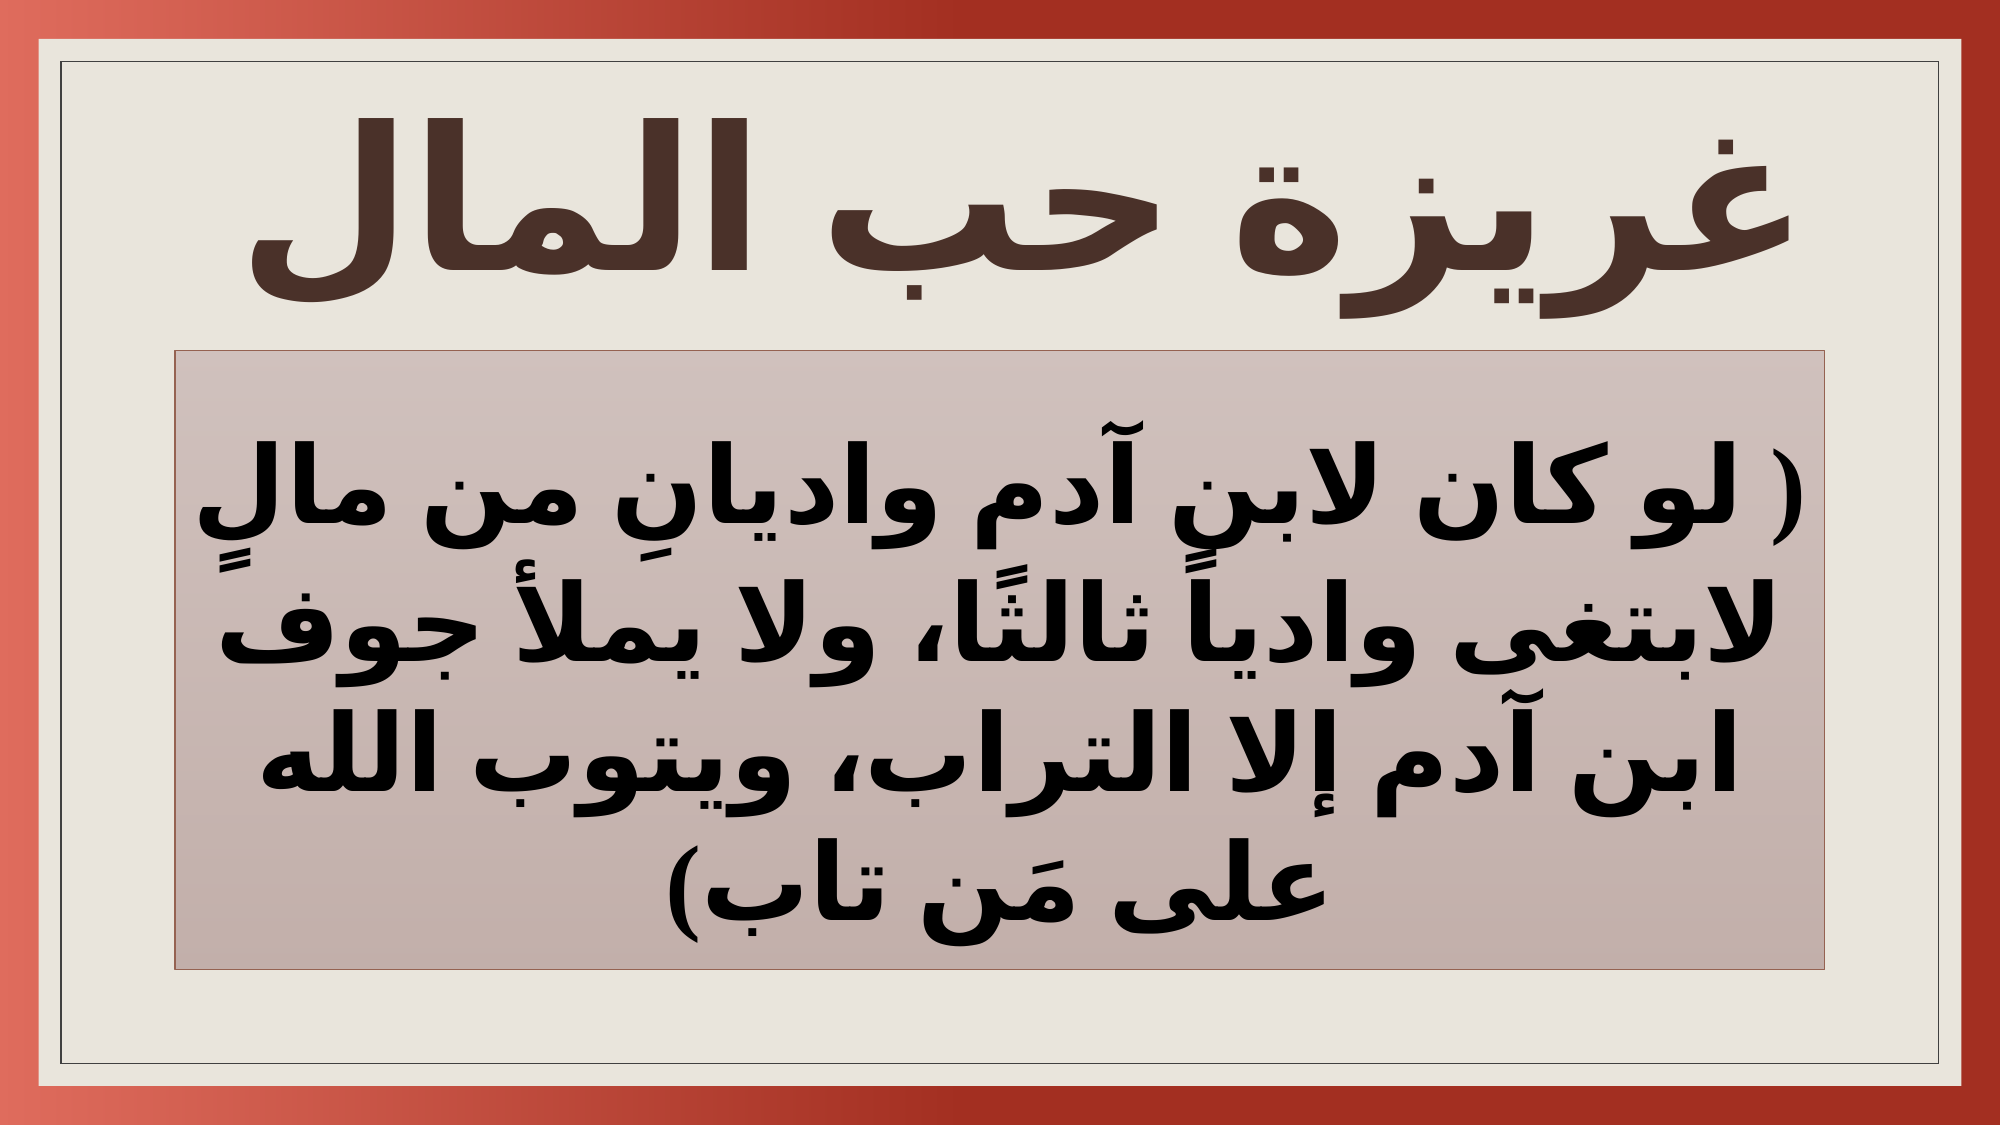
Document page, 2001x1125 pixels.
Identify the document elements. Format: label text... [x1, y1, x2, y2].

title غريزة حب المال [174, 92, 1825, 318]
list ( لو كان لابن آدم واديانِ من مالٍ لابتغى وادياً ثالثًا، ولا يملأ جوف ابن آدم إلا التراب، ويتوب الله على مَن تاب) [174, 350, 1825, 970]
